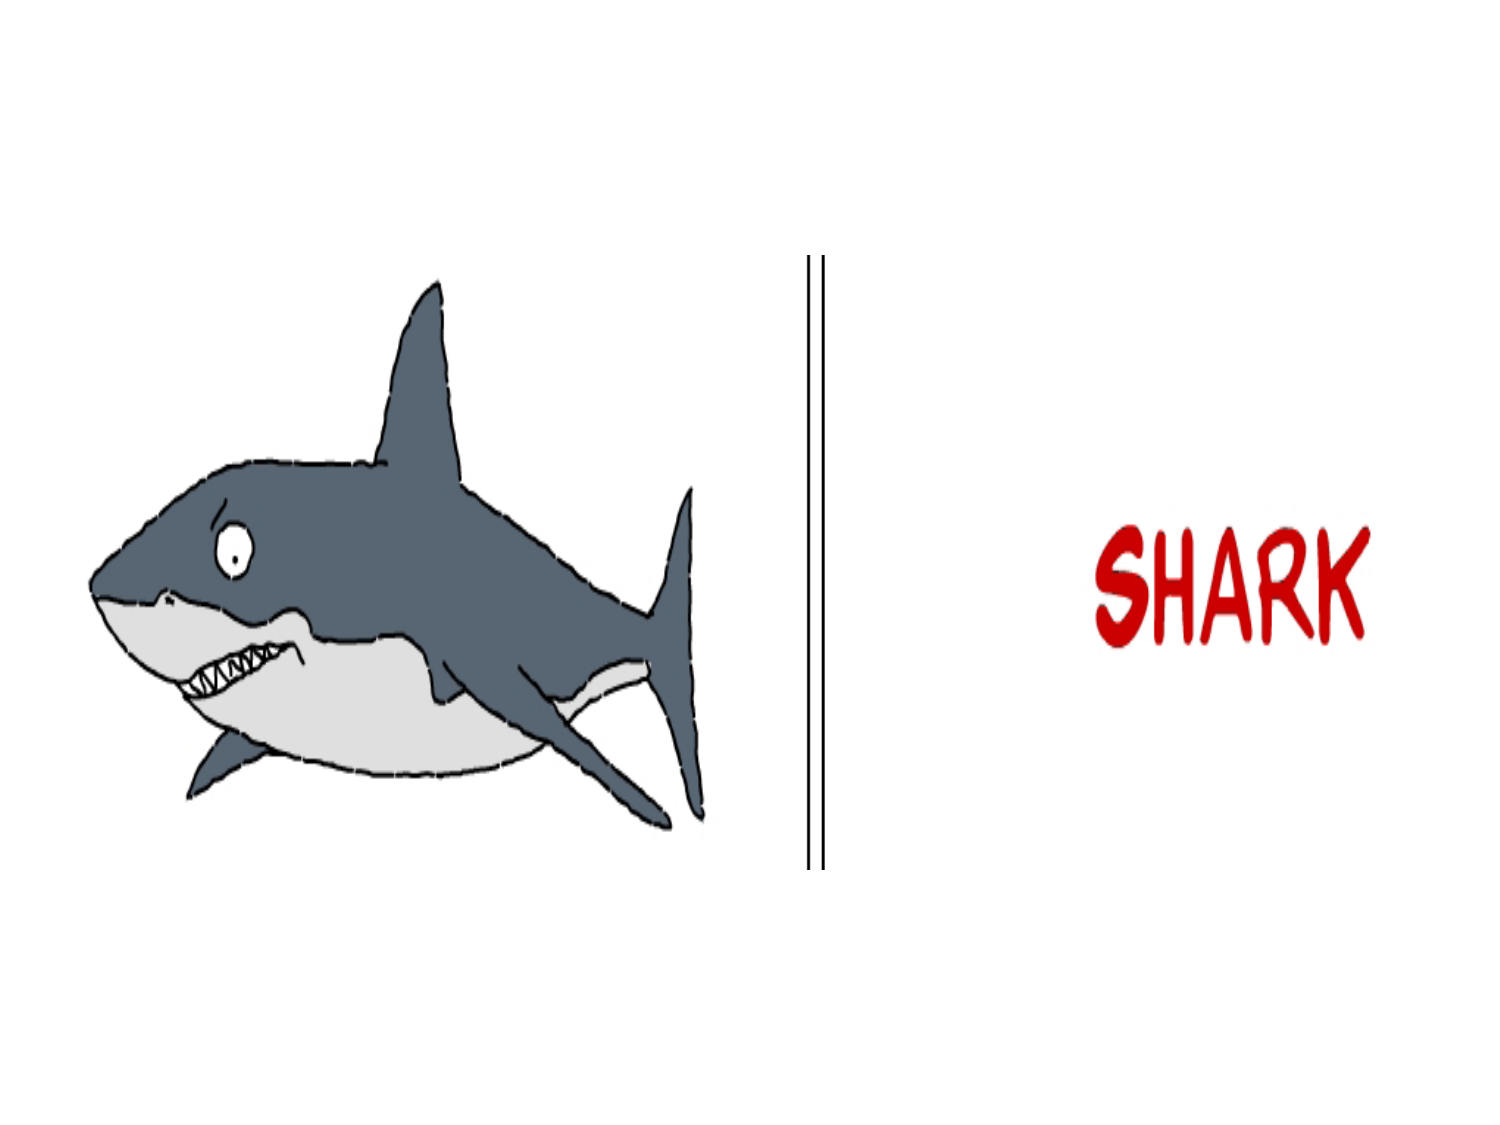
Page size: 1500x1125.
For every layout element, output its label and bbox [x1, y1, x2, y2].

picture [0, 255, 1500, 871]
